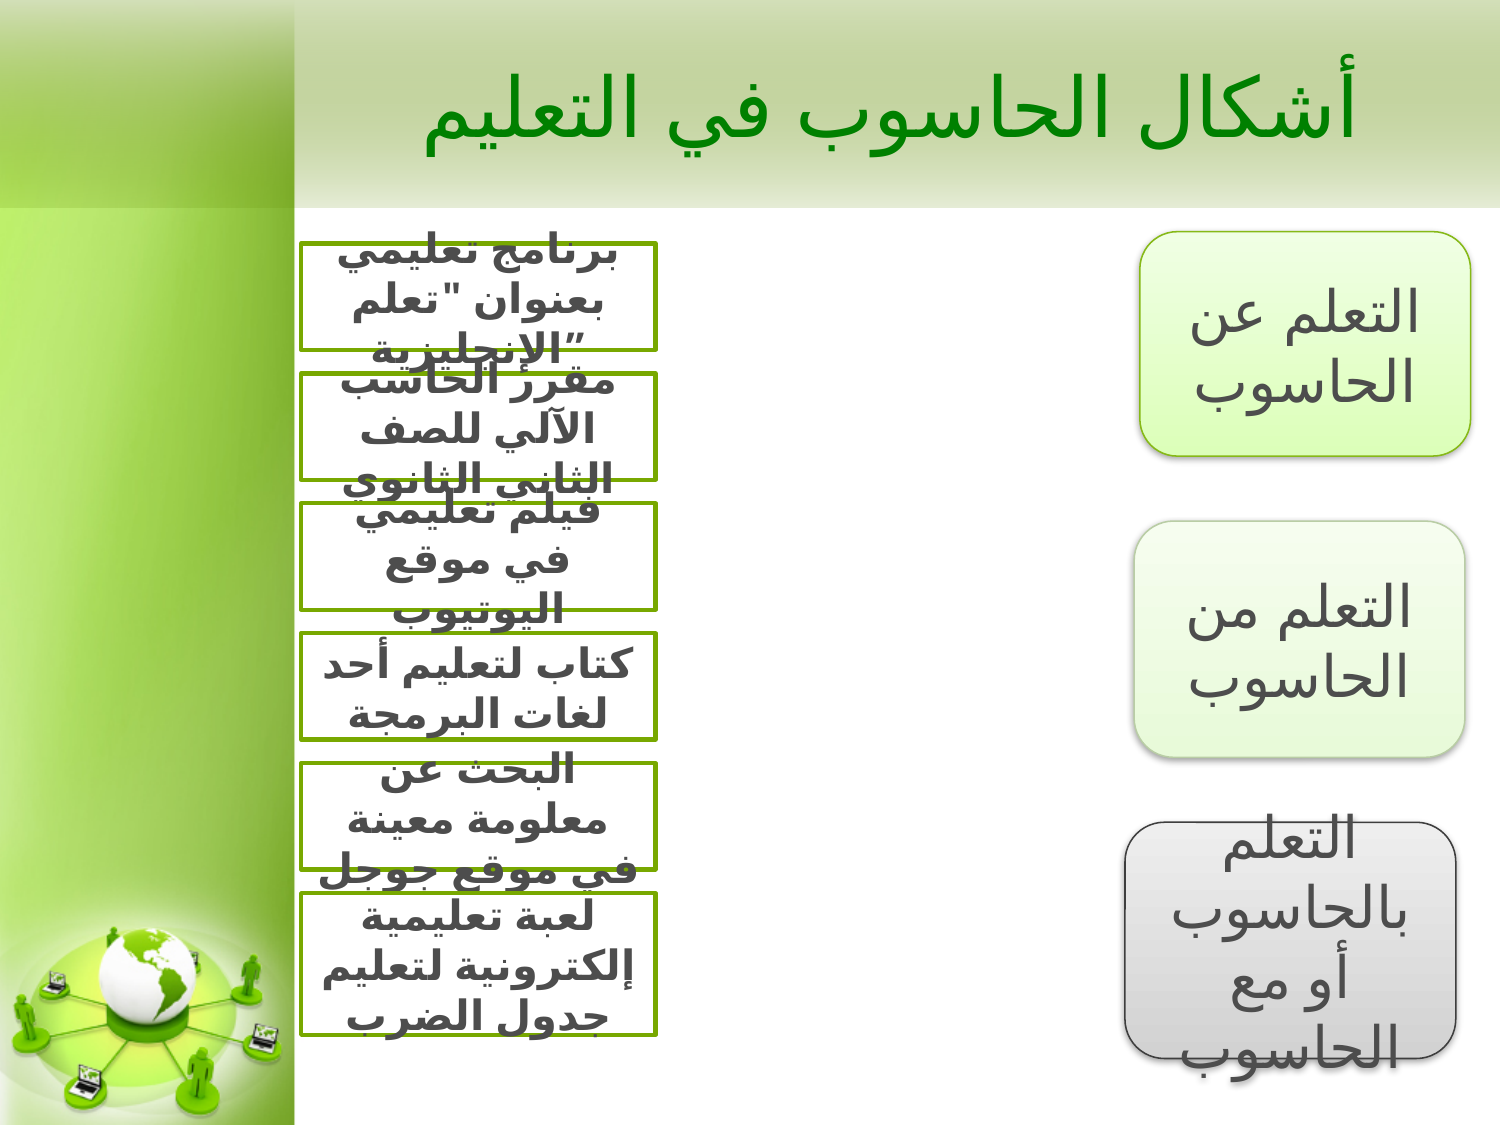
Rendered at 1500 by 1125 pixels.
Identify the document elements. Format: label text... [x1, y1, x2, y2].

text_box التعلم بالحاسوب أو مع الحاسوب [1124, 821, 1457, 1060]
text_box فيلم تعليمي في موقع اليوتيوب [299, 501, 658, 612]
text_box كتاب لتعليم أحد لغات البرمجة [299, 631, 658, 742]
text_box [0, 0, 1500, 208]
text_box مقرر الحاسب الآلي للصف الثاني الثانوي [299, 371, 658, 482]
text_box التعلم من الحاسوب [1133, 520, 1466, 759]
picture [0, 208, 1500, 1125]
text_box البحث عن معلومة معينة في موقع جوجل [299, 761, 658, 872]
text_box التعلم عن الحاسوب [1139, 230, 1472, 457]
text_box لعبة تعليمية إلكترونية لتعليم جدول الضرب [299, 891, 658, 1037]
text_box برنامج تعليمي بعنوان "تعلم الإنجليزية” [299, 241, 658, 352]
text_box أشكال الحاسوب في التعليم [265, 45, 1495, 163]
